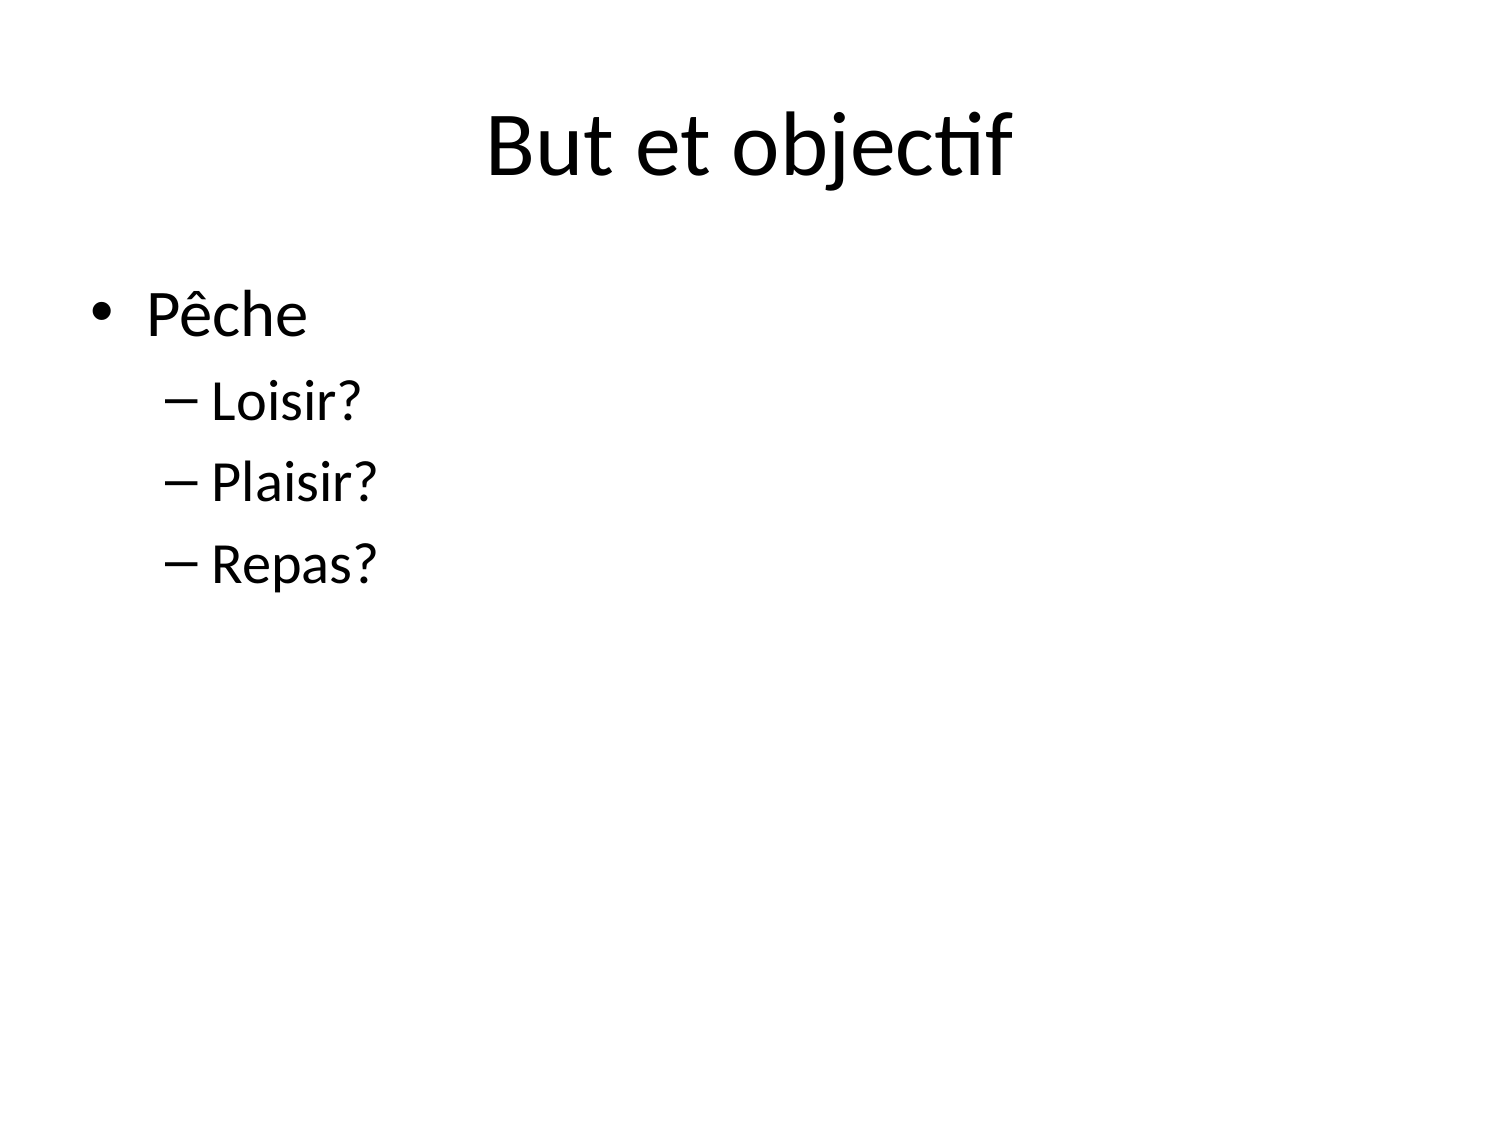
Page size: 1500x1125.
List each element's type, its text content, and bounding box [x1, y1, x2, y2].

list Pêche Loisir? Plaisir? Repas? [75, 262, 1425, 1005]
title But et objectif [75, 45, 1425, 233]
